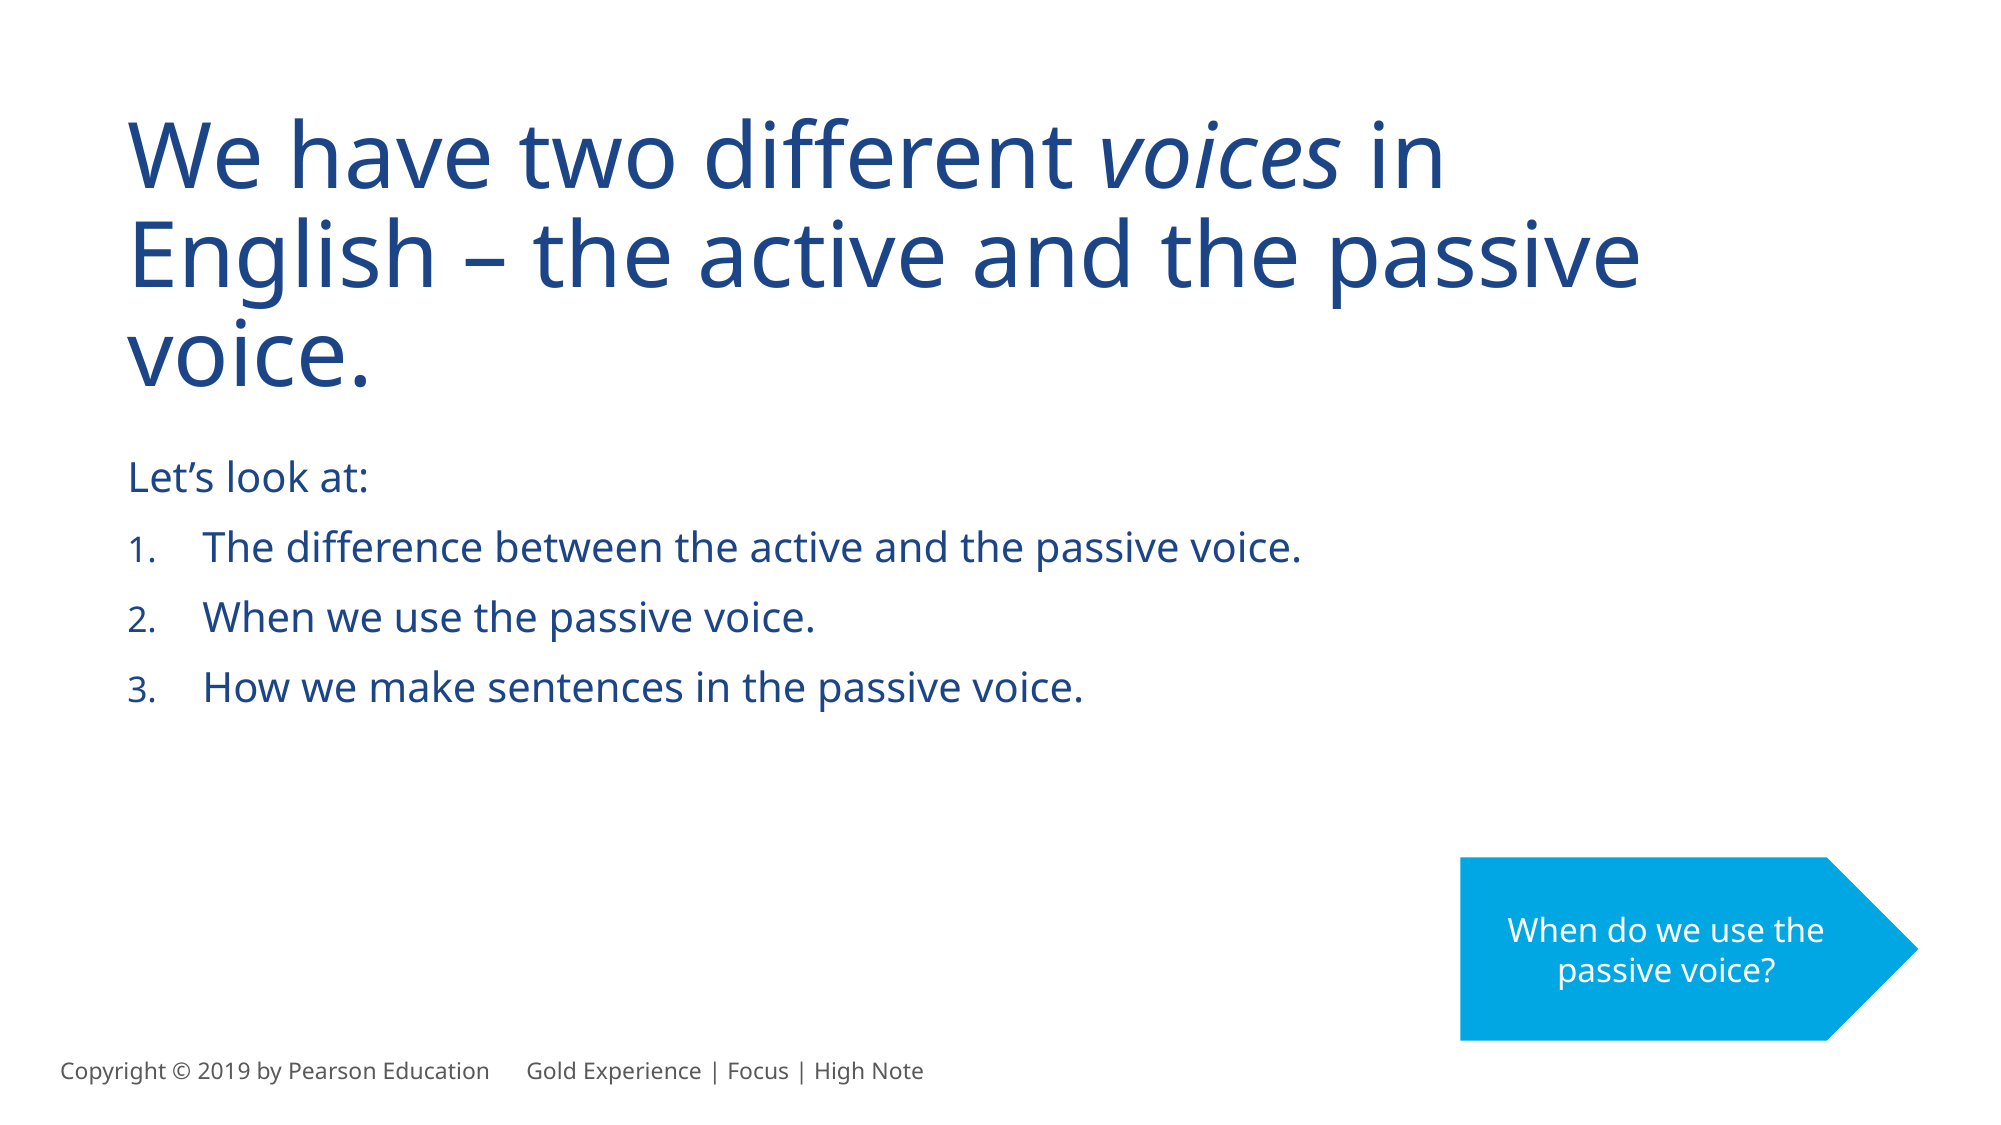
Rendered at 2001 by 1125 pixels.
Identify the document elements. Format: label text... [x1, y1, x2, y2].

title We have two different voices in English – the active and the passive voice. [112, 125, 1763, 390]
text_box When do we use the passive voice? [1458, 855, 1921, 1043]
footer Copyright © 2019 by Pearson Education Gold Experience | Focus | High Note [45, 1040, 1084, 1101]
list Let’s look at: The difference between the active and the passive voice. When we use the passive voice. How we make sentences in the passive voice. [112, 449, 1763, 822]
